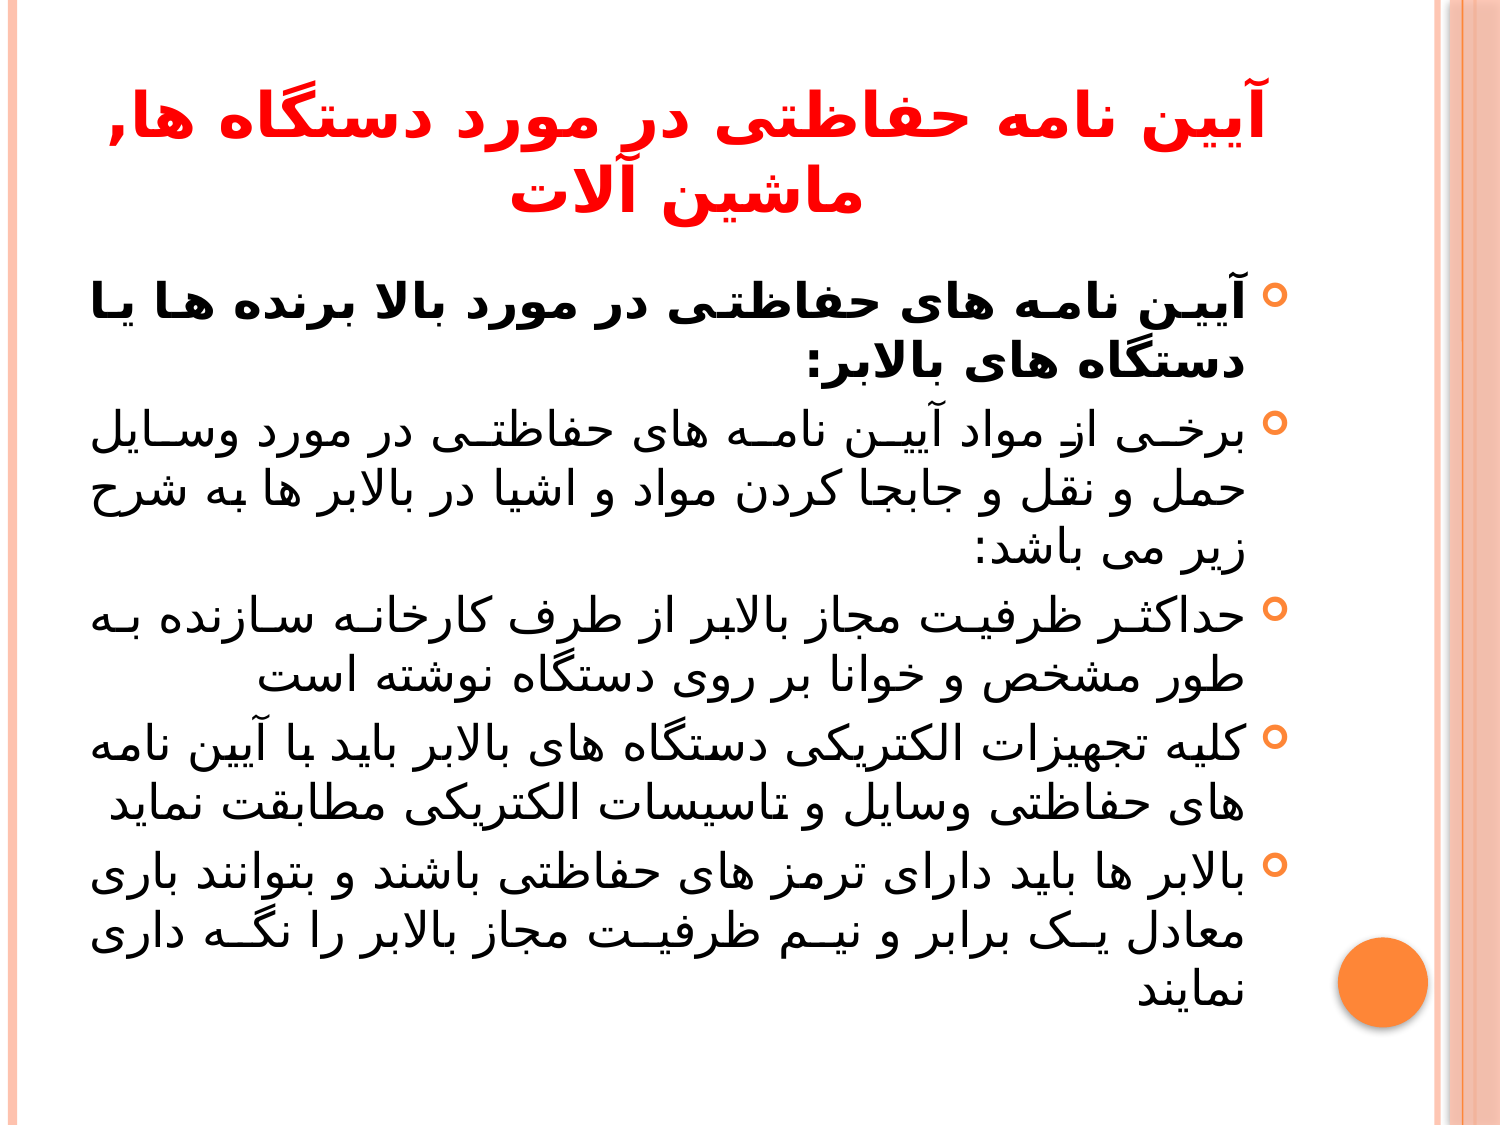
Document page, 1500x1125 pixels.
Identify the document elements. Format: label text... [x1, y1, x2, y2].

list آیین نامه های حفاظتی در مورد بالا برنده ها یا دستگاه های بالابر: برخی از مواد آیین نامه های حفاظتی در مورد وسایل حمل و نقل و جابجا کردن مواد و اشیا در بالابر ها به شرح زیر می باشد: حداکثر ظرفیت مجاز بالابر از طرف کارخانه سازنده به طور مشخص و خوانا بر روی دستگاه نوشته است کلیه تجهیزات الکتریکی دستگاه های بالابر باید با آیین نامه های حفاظتی وسایل و تاسیسات الکتریکی مطابقت نماید بالابر ها باید دارای ترمز های حفاظتی باشند و بتوانند باری معادل یک برابر و نیم ظرفیت مجاز بالابر را نگه داری نمایند [75, 262, 1300, 1062]
title آیین نامه حفاظتی در مورد دستگاه ها, ماشین آلات [75, 45, 1300, 233]
